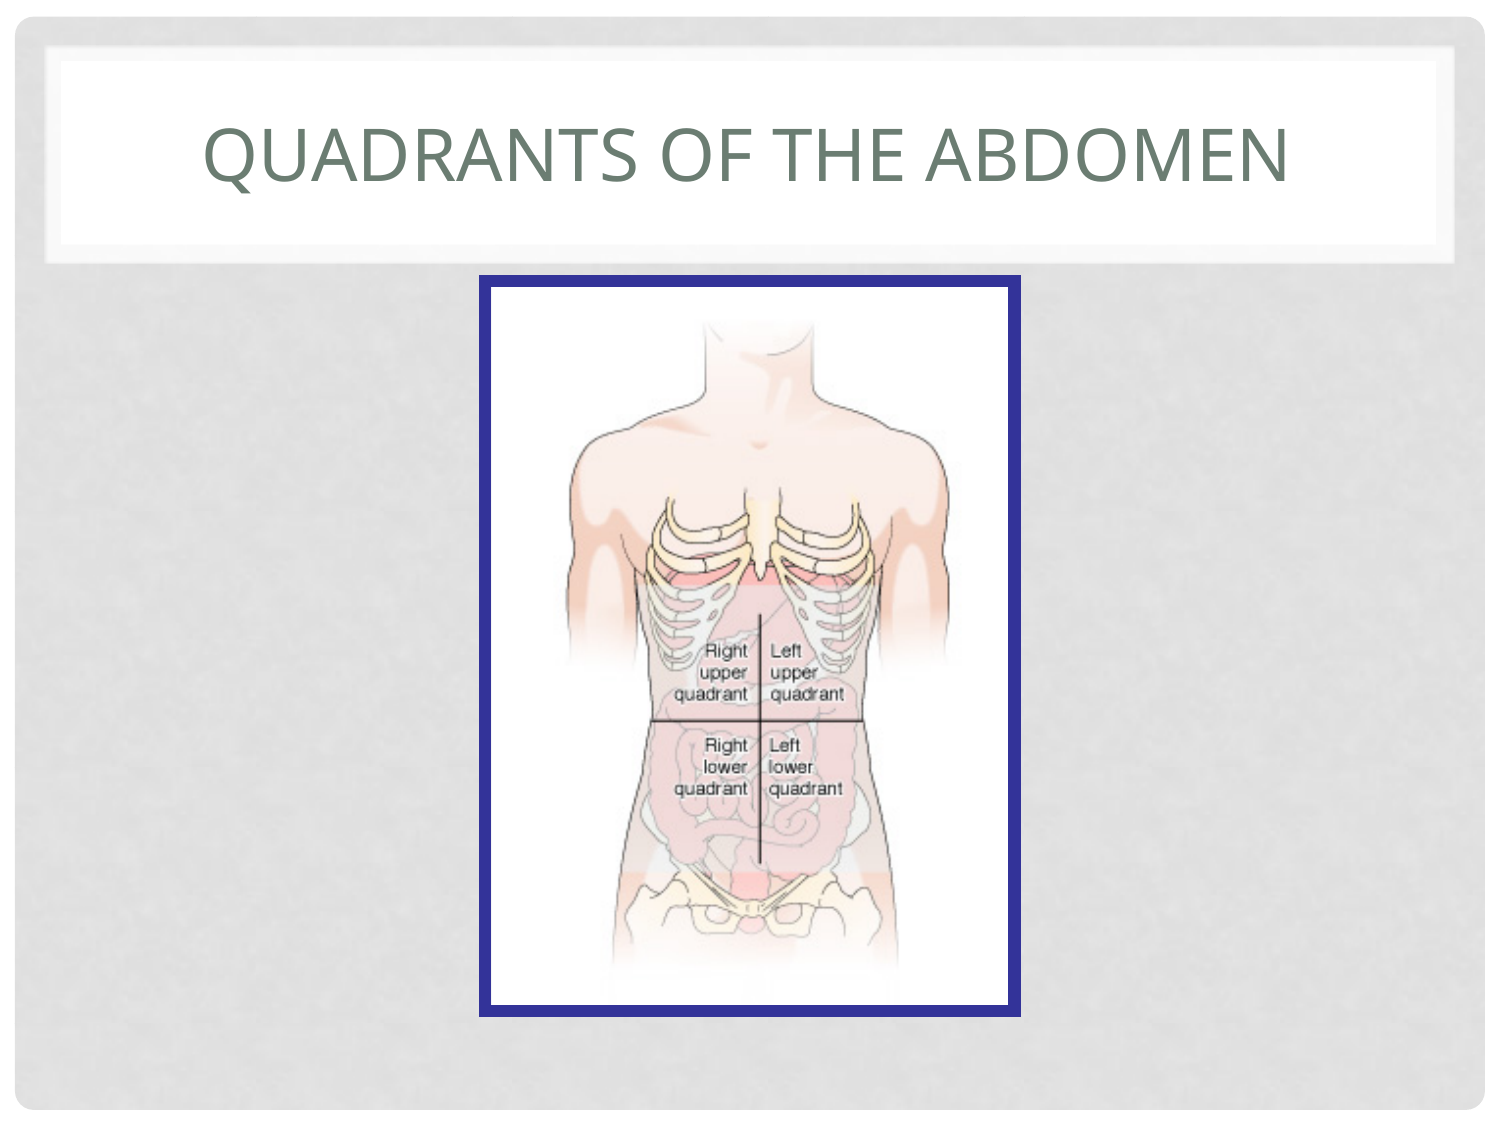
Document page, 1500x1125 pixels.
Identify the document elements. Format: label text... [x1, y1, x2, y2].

title Quadrants of the abdomen [69, 66, 1425, 238]
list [491, 287, 1009, 1006]
